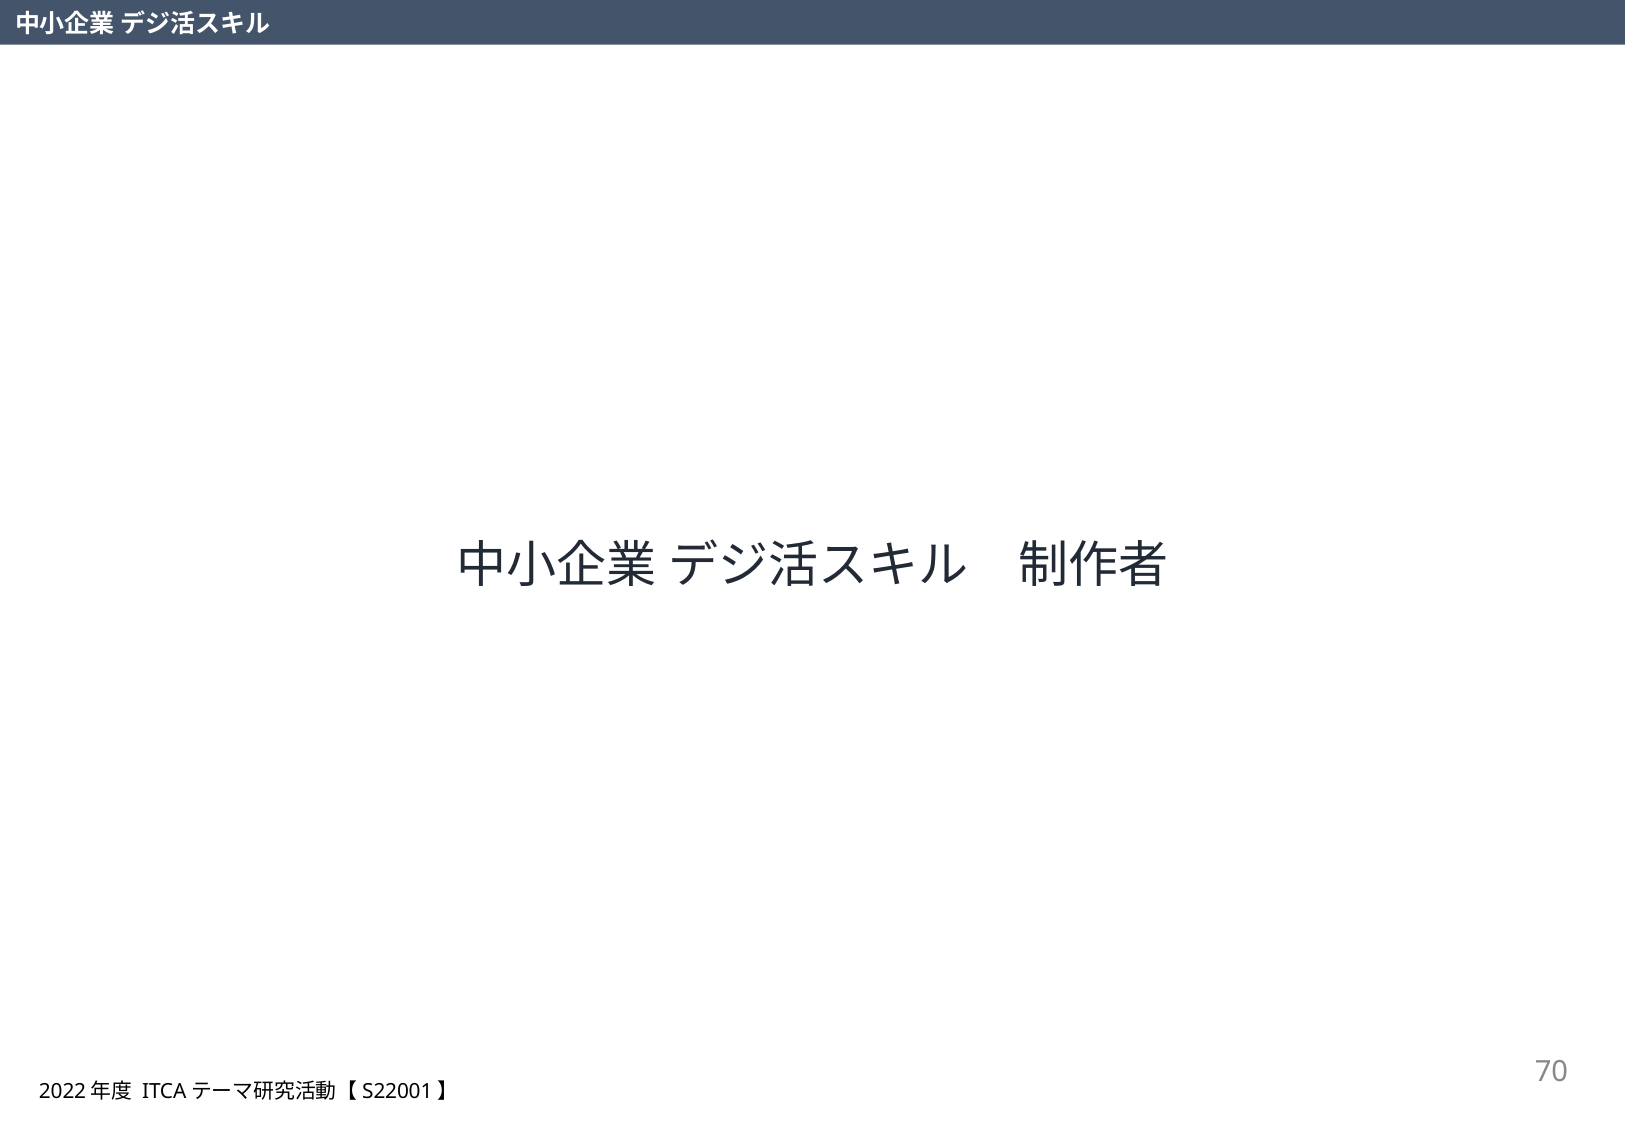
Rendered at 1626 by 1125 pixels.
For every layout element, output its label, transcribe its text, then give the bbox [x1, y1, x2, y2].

slide_number 70 [1217, 1042, 1584, 1103]
text_box 中小企業 デジ活スキル 制作者 [262, 524, 1362, 600]
text_box 中小企業 デジ活スキル [0, 0, 1625, 45]
